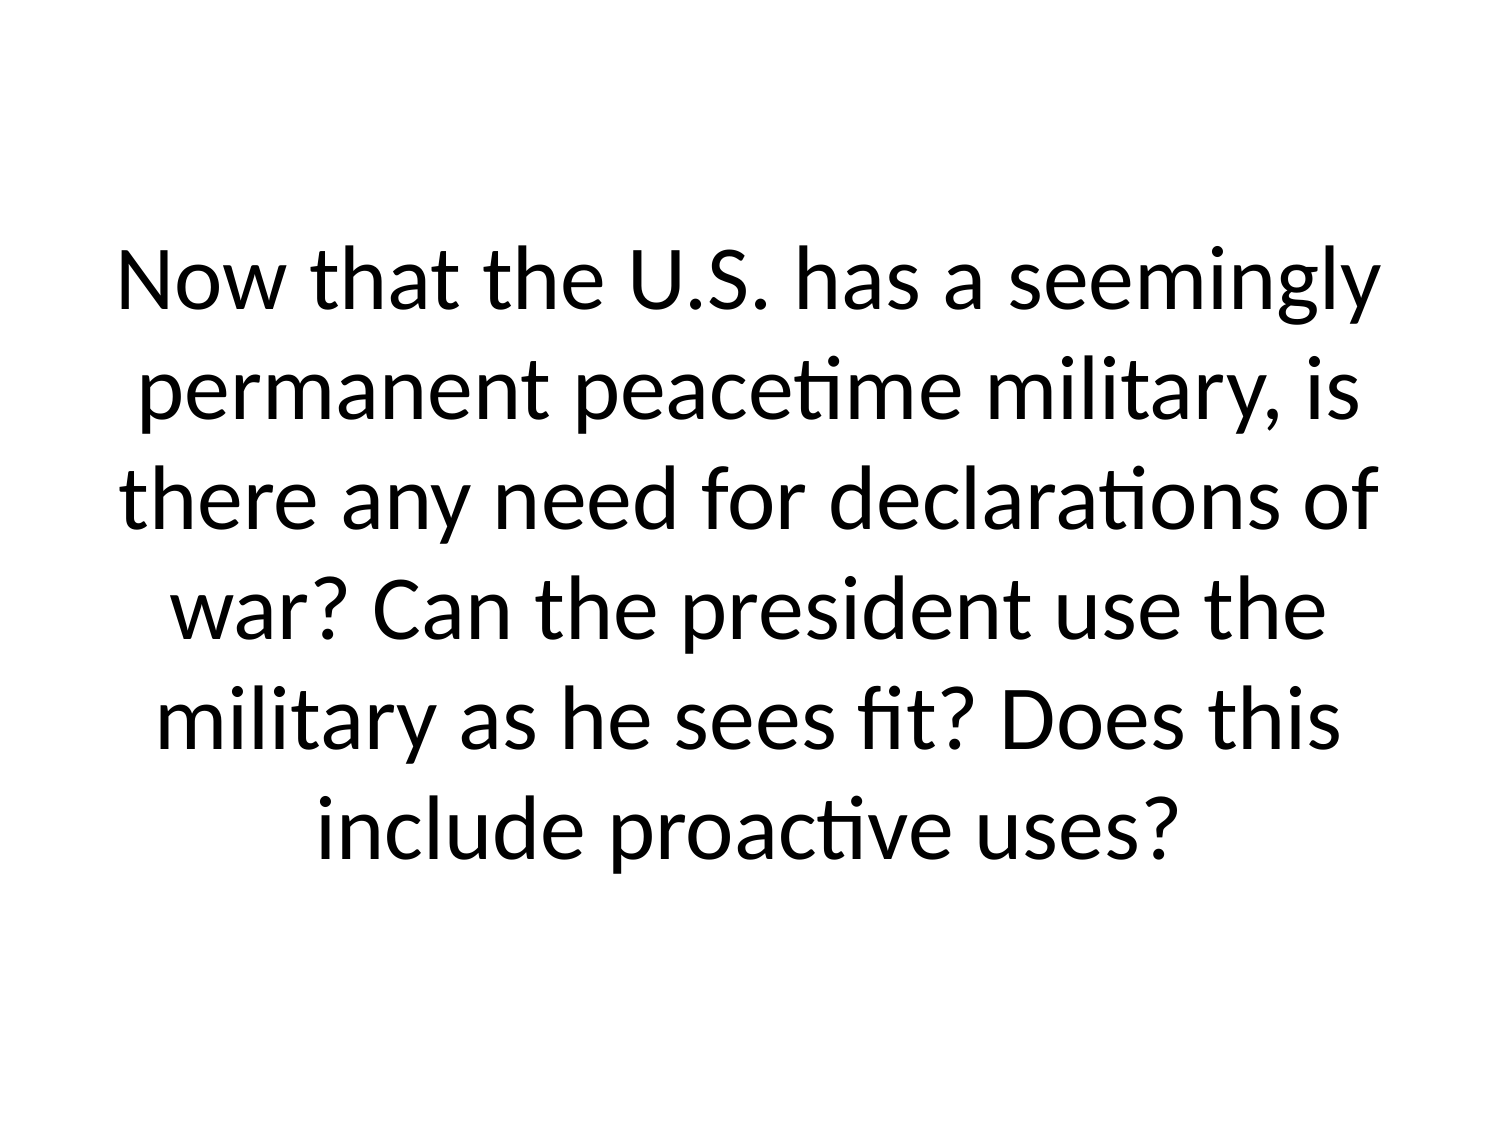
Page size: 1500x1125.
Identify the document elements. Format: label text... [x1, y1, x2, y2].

title Now that the U.S. has a seemingly permanent peacetime military, is there any need for declarations of war? Can the president use the military as he sees fit? Does this include proactive uses? [74, 44, 1426, 1051]
